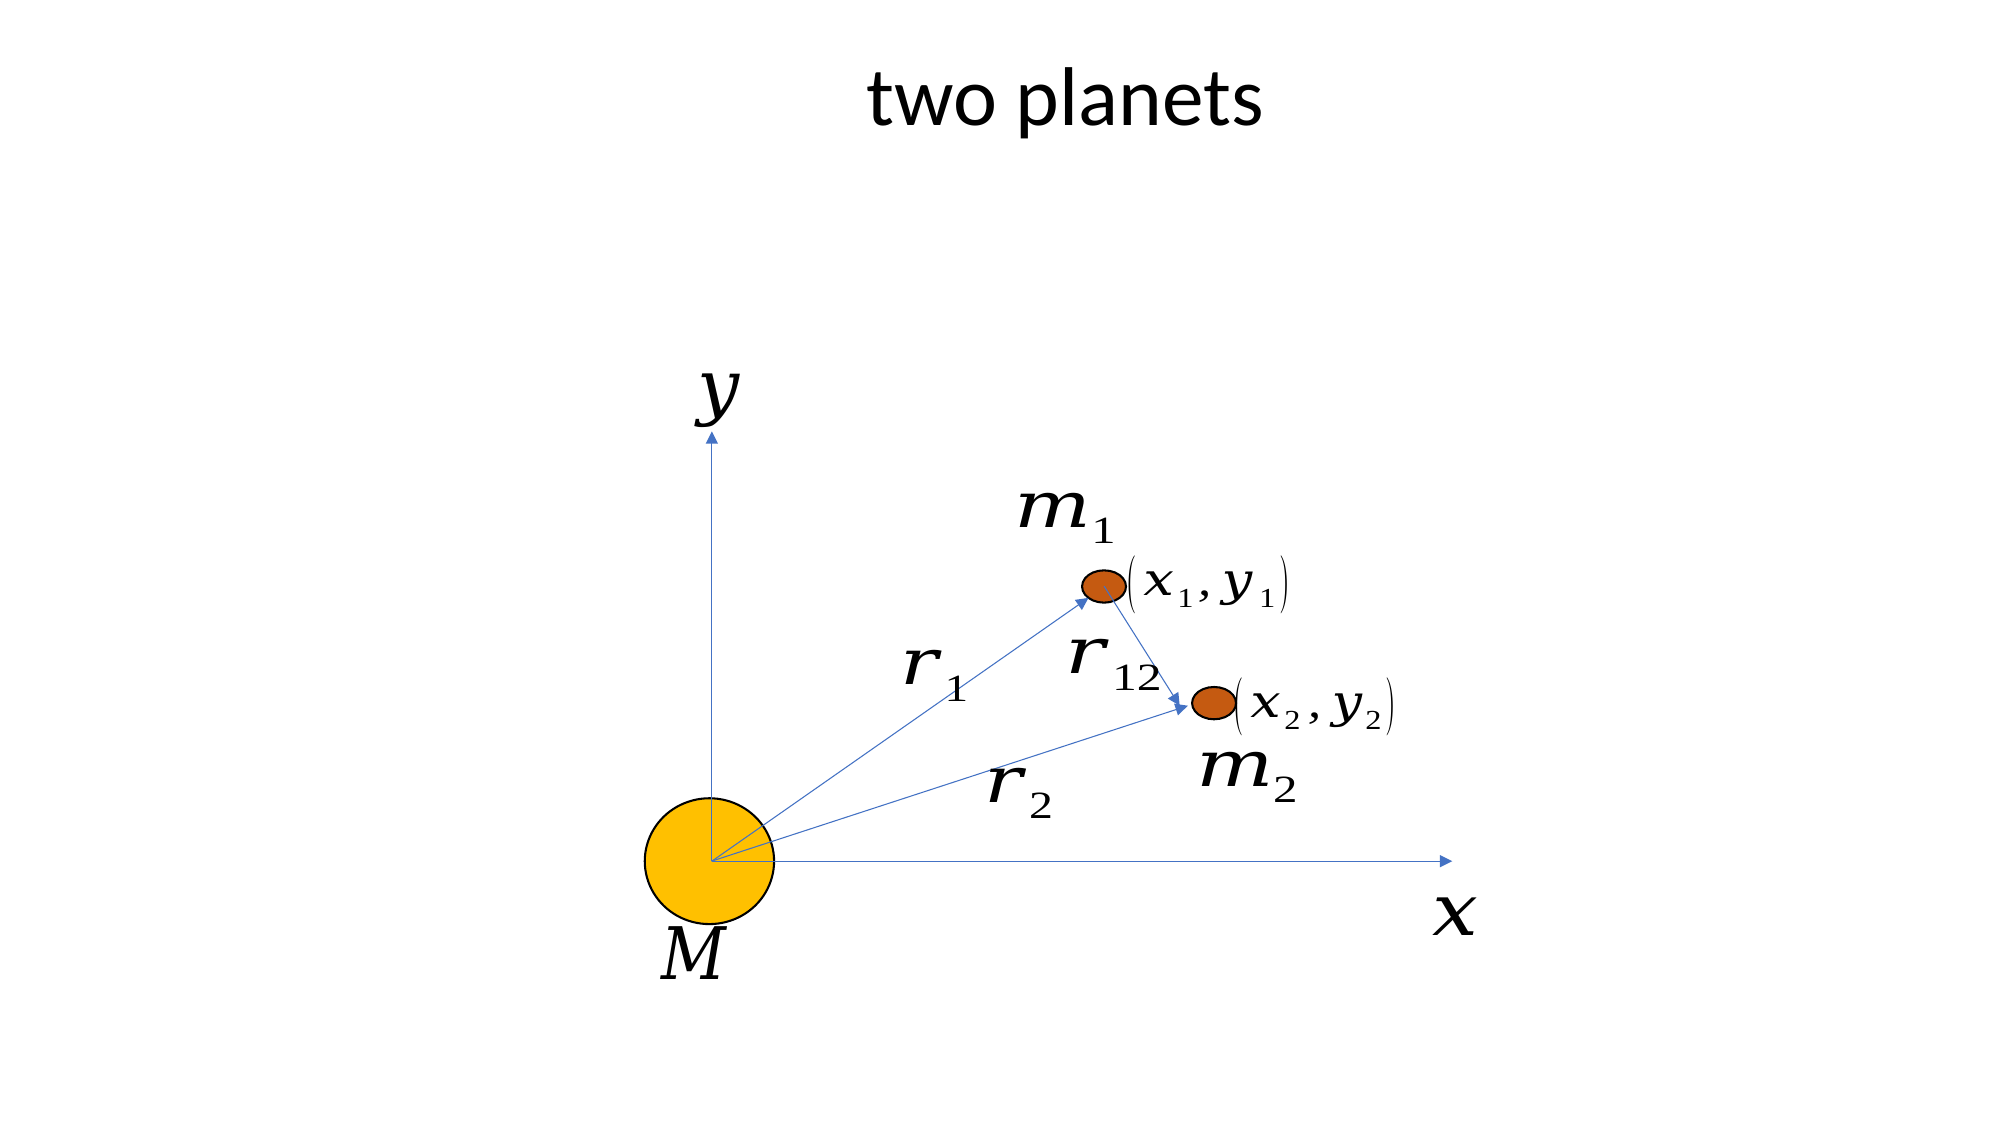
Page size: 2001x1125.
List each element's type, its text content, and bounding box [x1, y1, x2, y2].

text_box [643, 797, 776, 926]
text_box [711, 705, 1188, 862]
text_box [711, 597, 1089, 705]
text_box two planets [851, 34, 1279, 349]
text_box [1081, 569, 1127, 604]
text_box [1104, 586, 1180, 706]
text_box [1191, 685, 1236, 721]
